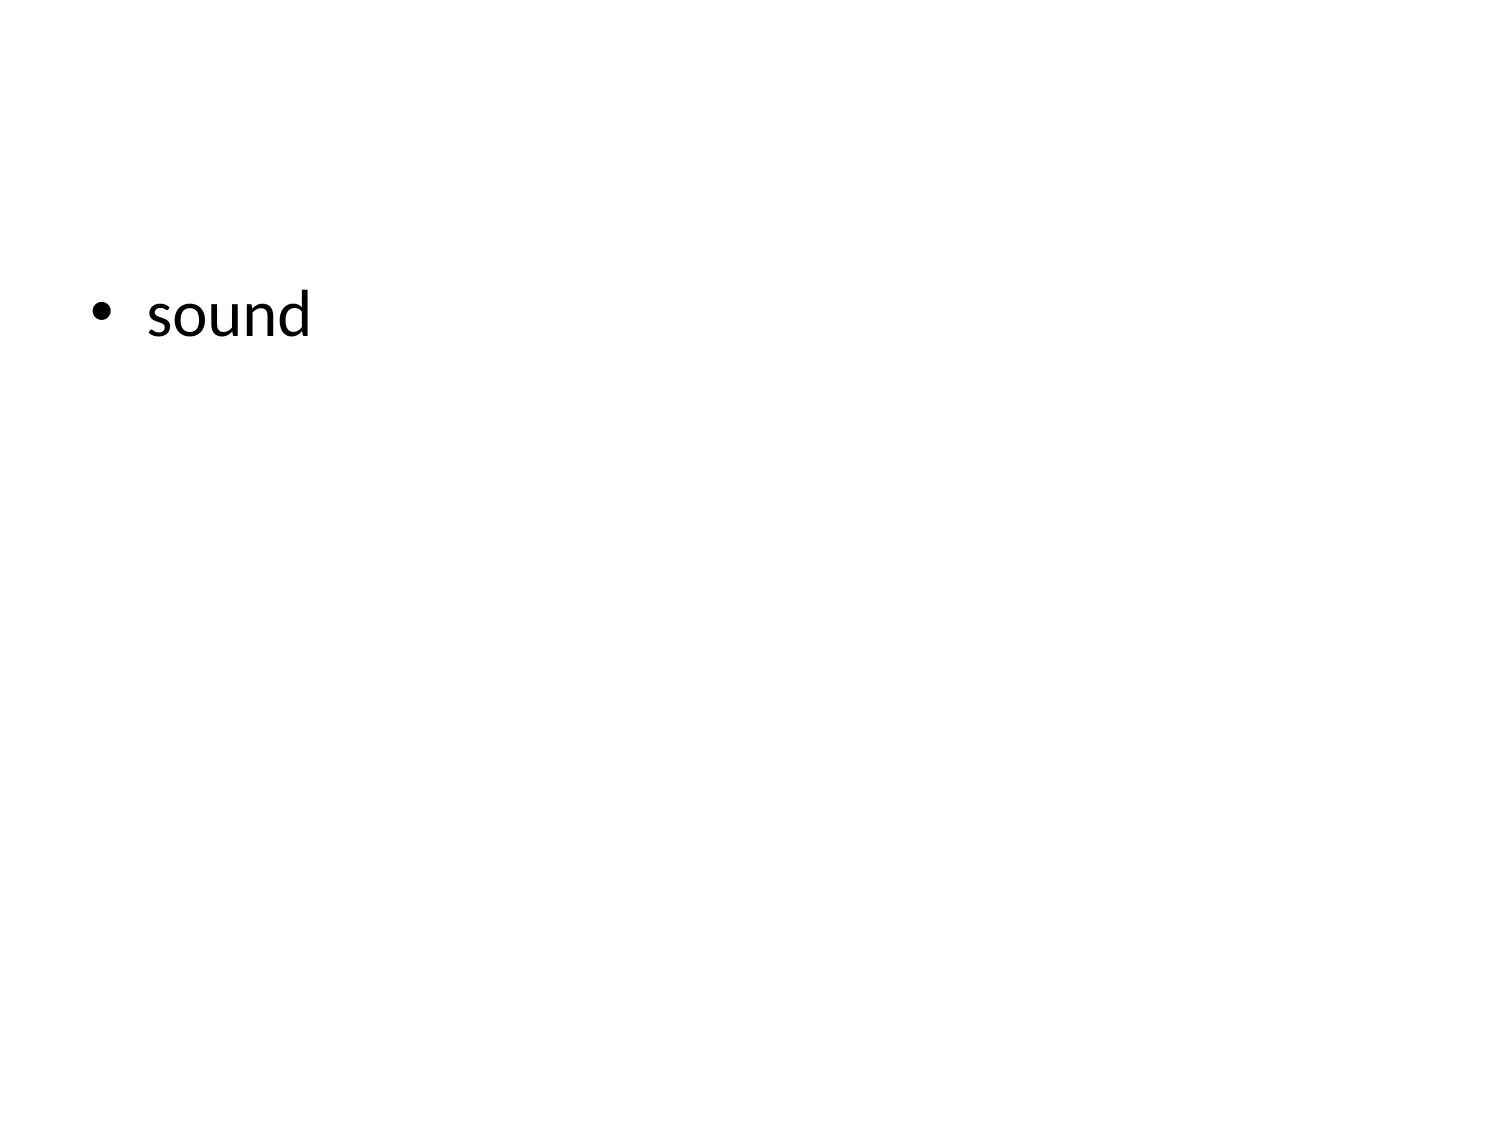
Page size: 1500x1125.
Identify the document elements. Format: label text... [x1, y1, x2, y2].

list sound [75, 262, 1425, 1005]
